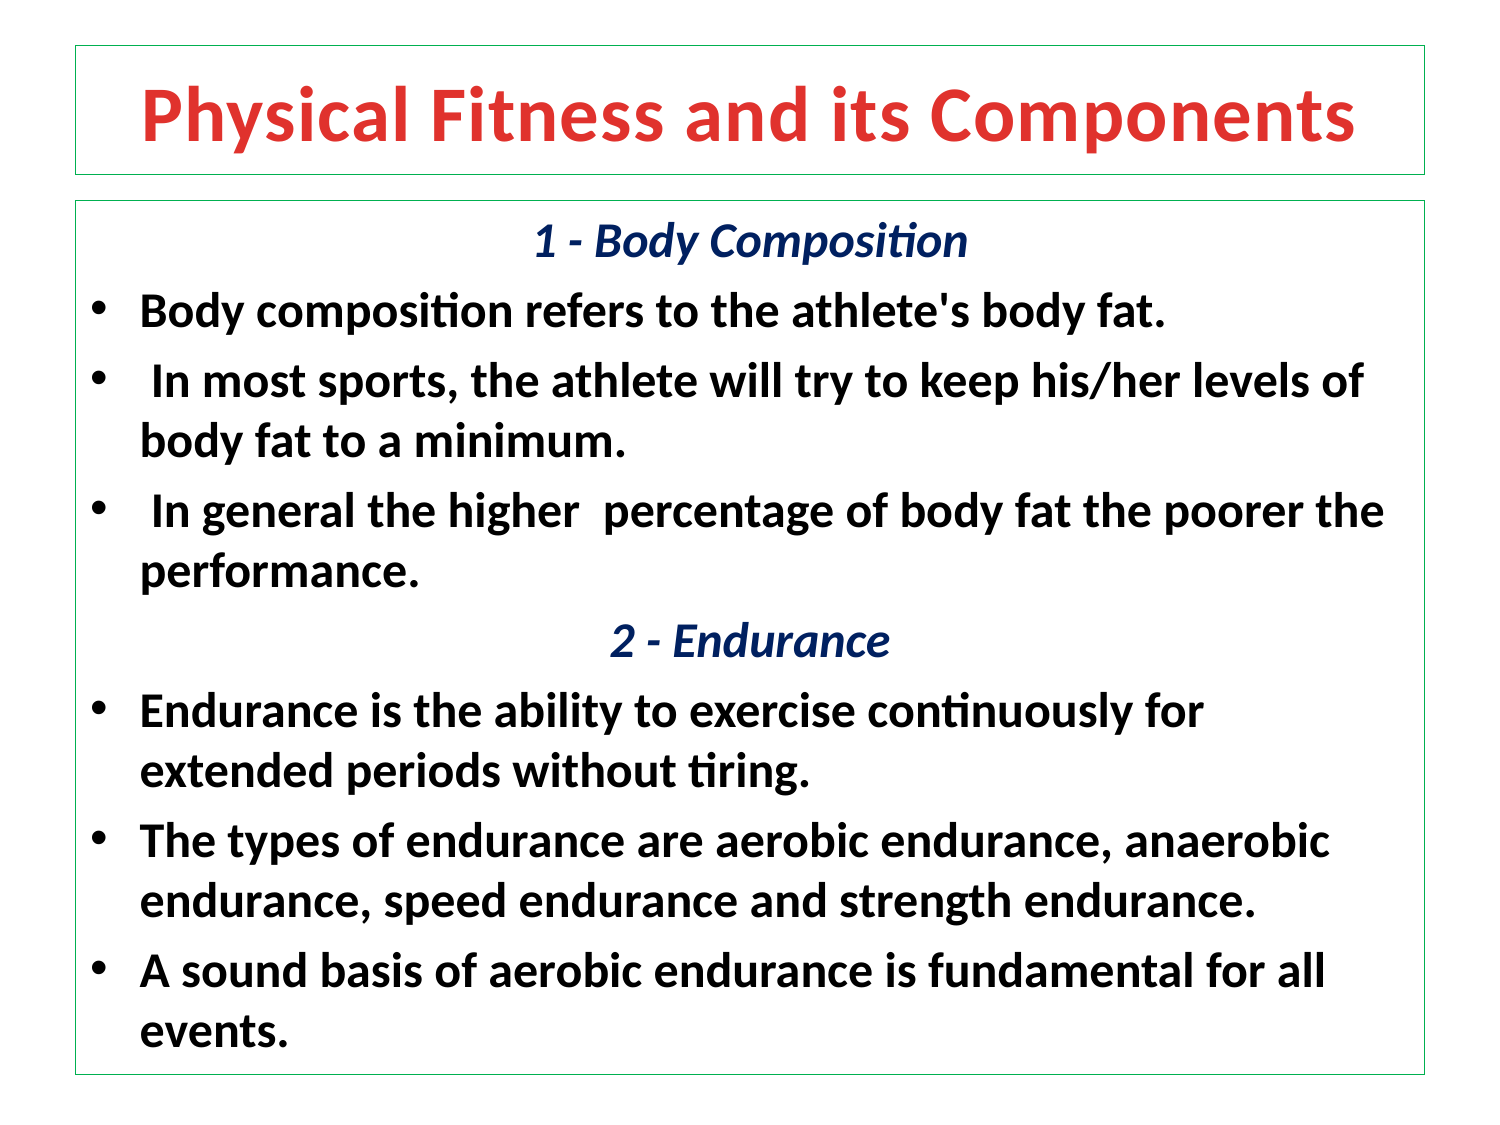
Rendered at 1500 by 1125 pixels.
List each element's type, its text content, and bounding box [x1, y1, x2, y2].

title Physical Fitness and its Components [75, 45, 1425, 175]
list 1 - Body Composition Body composition refers to the athlete's body fat. In most sports, the athlete will try to keep his/her levels of body fat to a minimum. In general the higher percentage of body fat the poorer the performance. 2 - Endurance Endurance is the ability to exercise continuously for extended periods without tiring. The types of endurance are aerobic endurance, anaerobic endurance, speed endurance and strength endurance. A sound basis of aerobic endurance is fundamental for all events. [75, 200, 1425, 1075]
